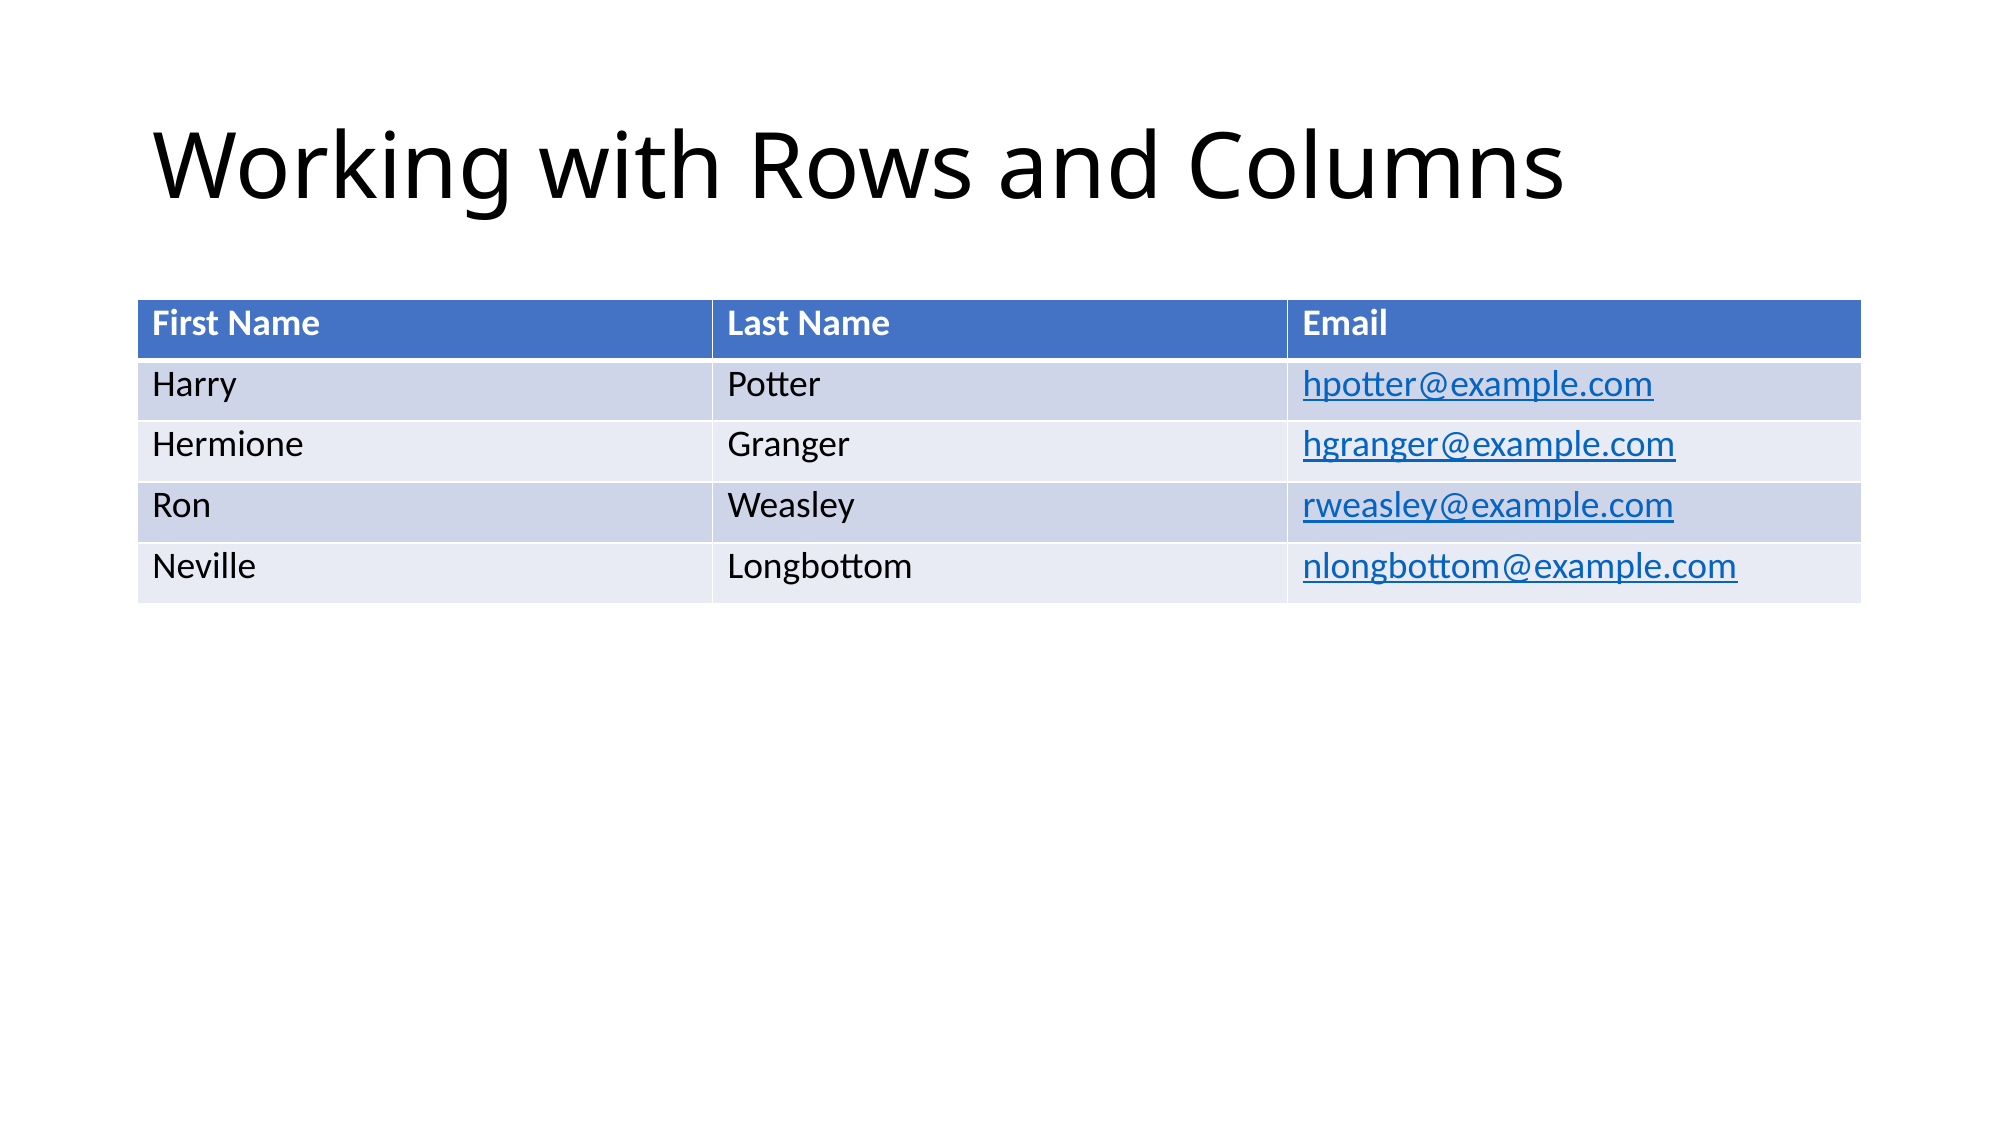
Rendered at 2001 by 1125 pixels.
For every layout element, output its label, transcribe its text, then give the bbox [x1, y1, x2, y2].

table_cell nlongbottom@example.com [1288, 544, 1861, 603]
title Working with Rows and Columns [137, 59, 1863, 278]
table_cell Longbottom [713, 544, 1287, 603]
table_cell Potter [713, 363, 1287, 420]
table_cell Granger [713, 422, 1287, 481]
table_header First Name [138, 300, 712, 358]
table_cell rweasley@example.com [1288, 483, 1861, 542]
table_cell hpotter@example.com [1288, 363, 1861, 420]
table_cell hgranger@example.com [1288, 422, 1861, 481]
table_cell Ron [138, 483, 712, 542]
table_cell Neville [138, 544, 712, 603]
table_cell Weasley [713, 483, 1287, 542]
table_header Last Name [713, 300, 1287, 358]
table_cell Hermione [138, 422, 712, 481]
table_cell Harry [138, 363, 712, 420]
table_header Email [1288, 300, 1861, 358]
